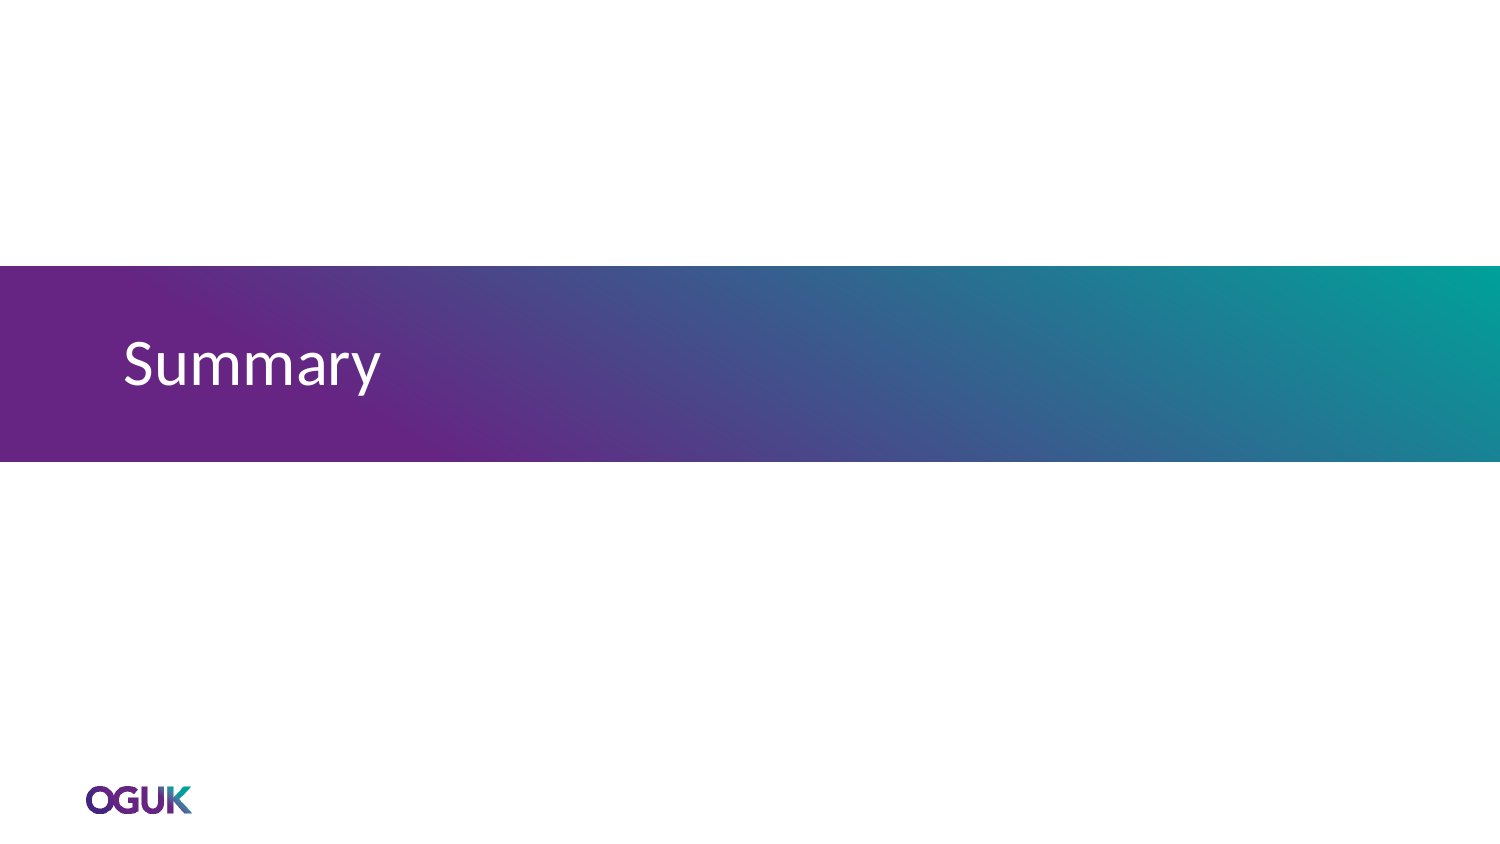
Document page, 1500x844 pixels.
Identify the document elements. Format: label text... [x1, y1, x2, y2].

title Summary [123, 266, 1412, 462]
picture [76, 778, 200, 822]
